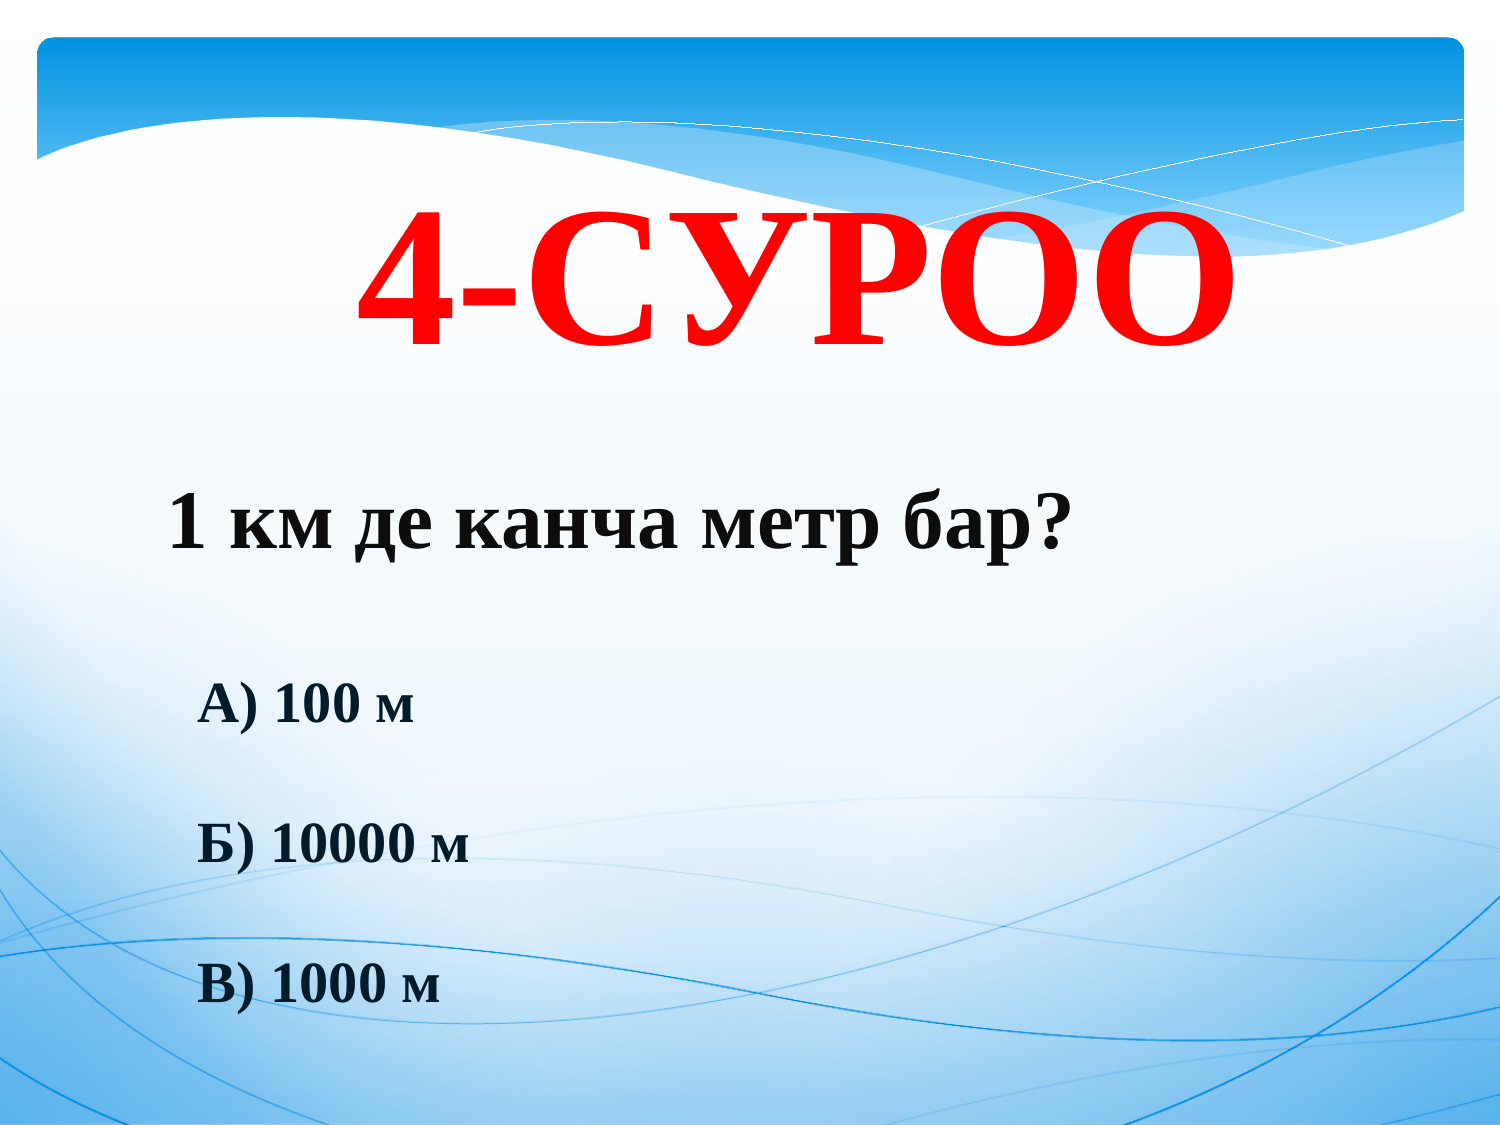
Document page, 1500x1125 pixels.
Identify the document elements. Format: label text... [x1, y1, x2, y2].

text_box А) 100 м Б) 10000 м В) 1000 м [183, 656, 644, 1022]
text_box 4-СУРОО [341, 137, 1258, 392]
text_box 1 км де канча метр бар? [152, 457, 1090, 573]
